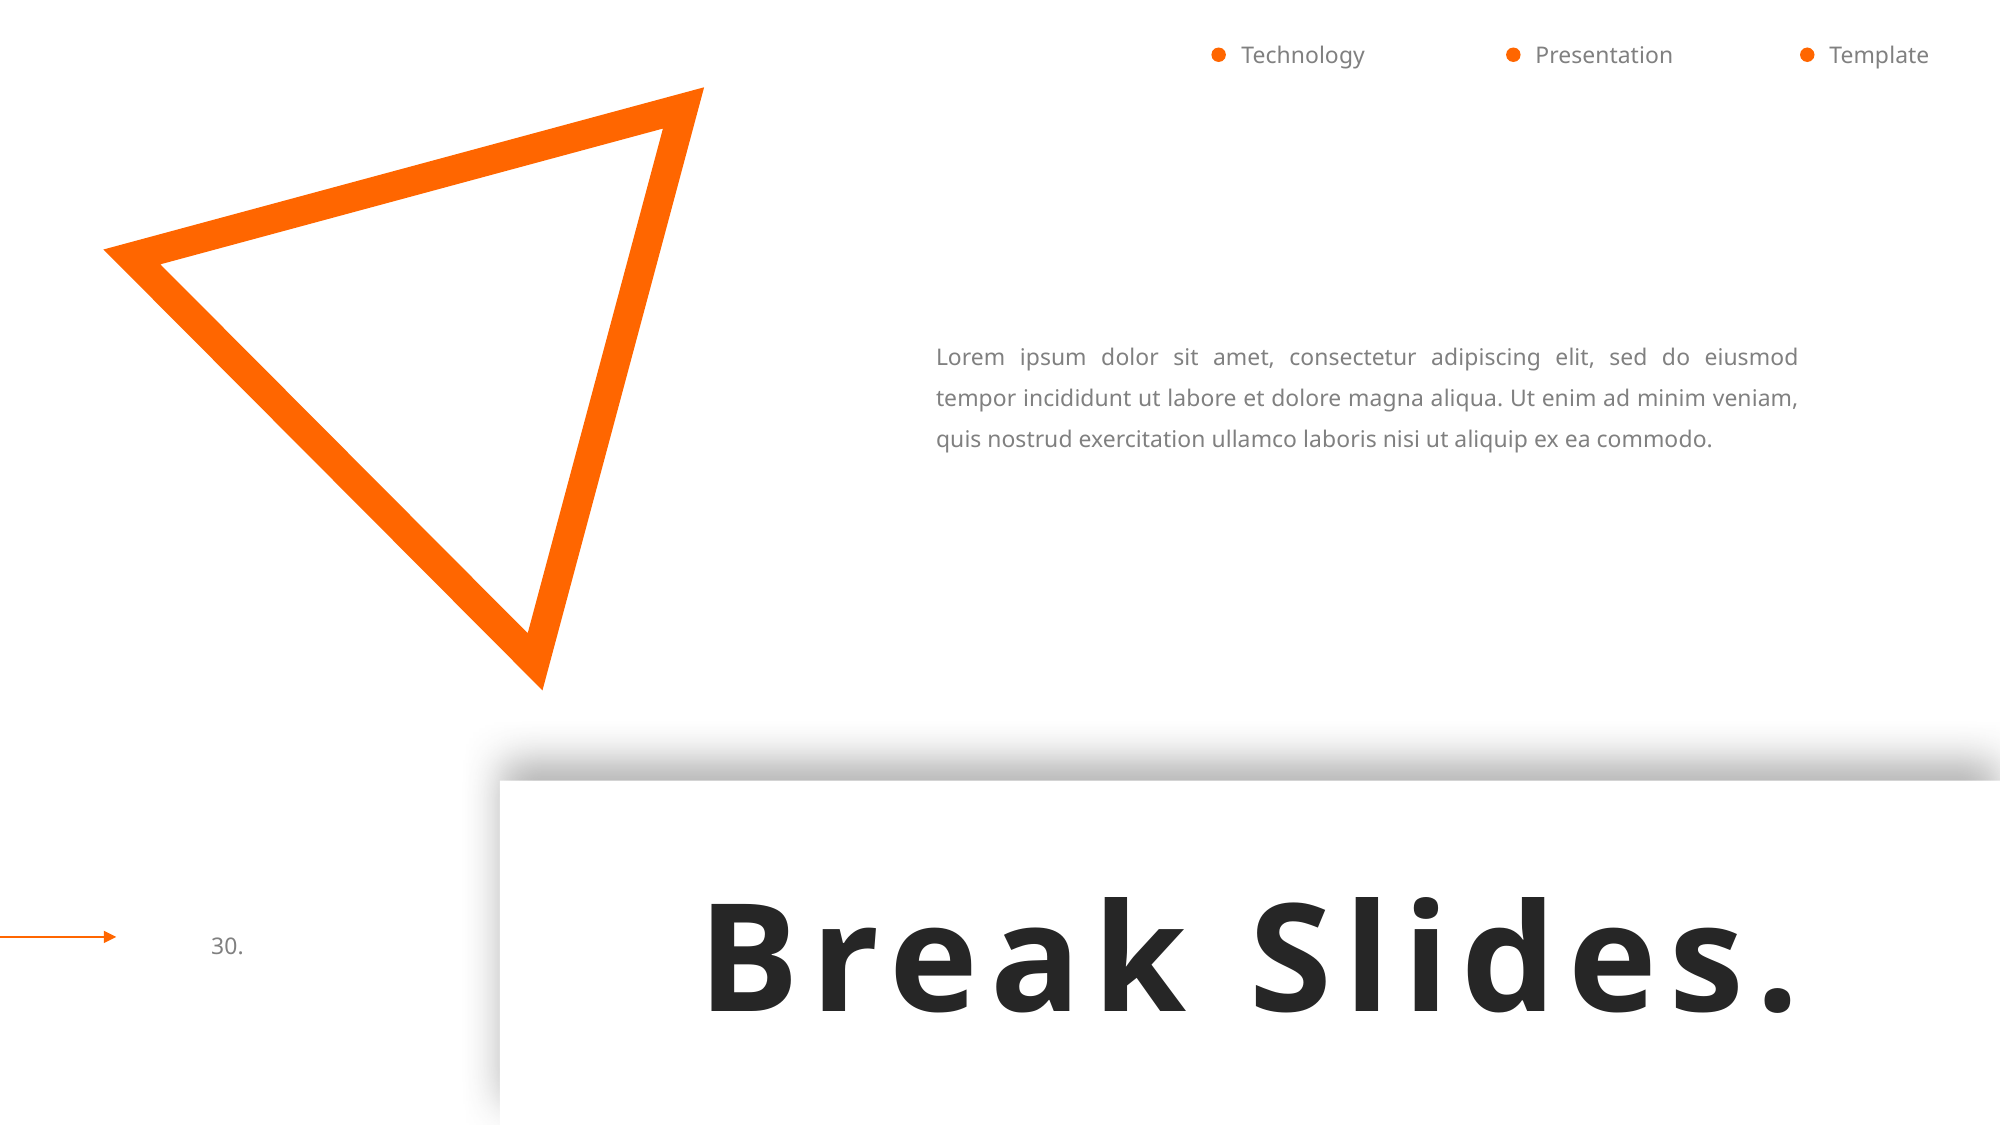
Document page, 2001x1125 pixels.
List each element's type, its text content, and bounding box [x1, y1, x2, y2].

text_box Presentation [1520, 33, 1738, 76]
text_box [1210, 46, 1227, 64]
text_box [1505, 46, 1522, 64]
text_box [619, 85, 706, 189]
text_box [414, 563, 578, 693]
text_box Break Slides. [623, 854, 1877, 1049]
text_box 30. [196, 910, 276, 967]
text_box Technology [1226, 33, 1444, 76]
text_box [101, 215, 224, 373]
picture [224, 109, 678, 563]
text_box Template [1814, 33, 2000, 76]
text_box Lorem ipsum dolor sit amet, consectetur adipiscing elit, sed do eiusmod tempor incididunt ut labore et dolore magna aliqua. Ut enim ad minim veniam, quis nostrud exercitation ullamco laboris nisi ut aliquip ex ea commodo. [921, 321, 1815, 460]
text_box [499, 779, 2000, 1125]
text_box [1798, 46, 1816, 64]
